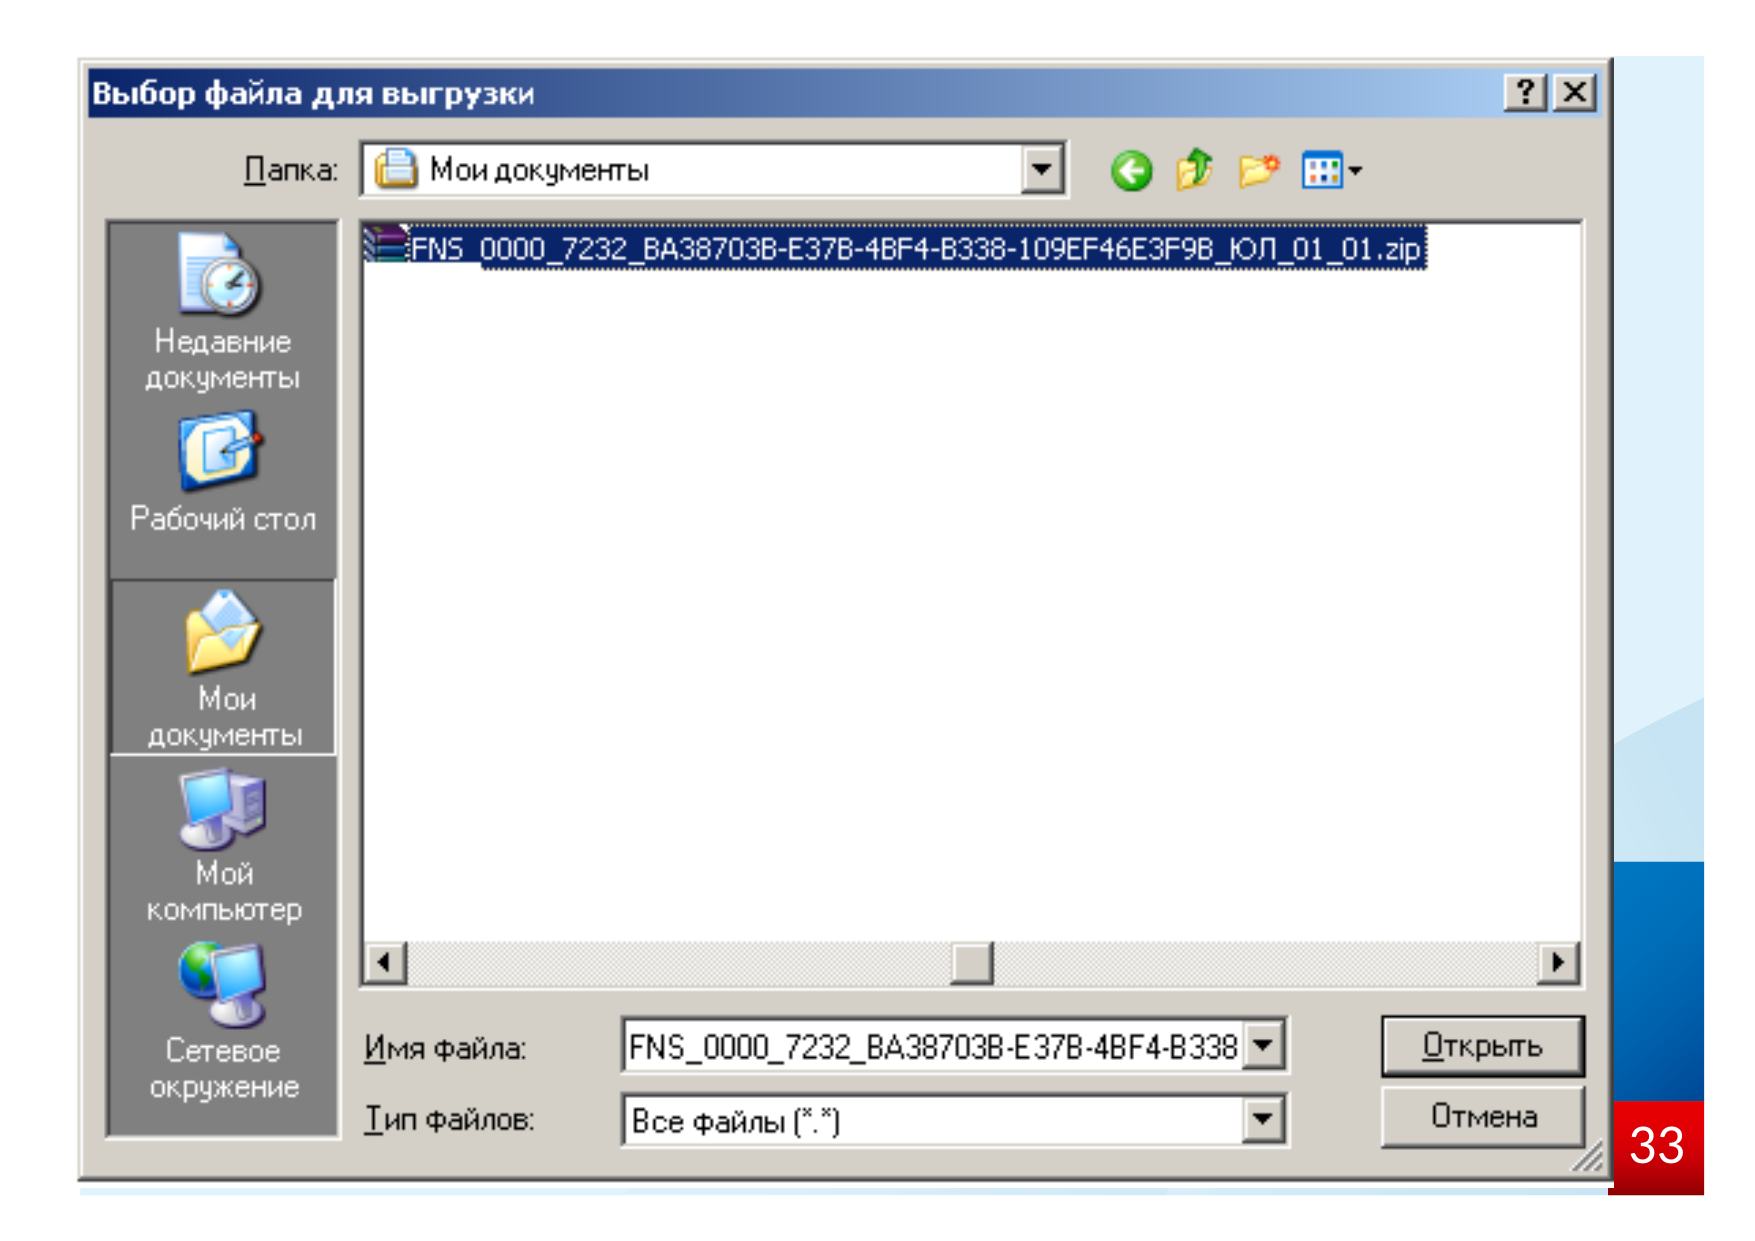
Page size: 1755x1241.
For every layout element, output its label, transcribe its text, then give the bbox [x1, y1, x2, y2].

picture [0, 0, 1754, 1240]
slide_number 33 [1596, 1092, 1717, 1208]
